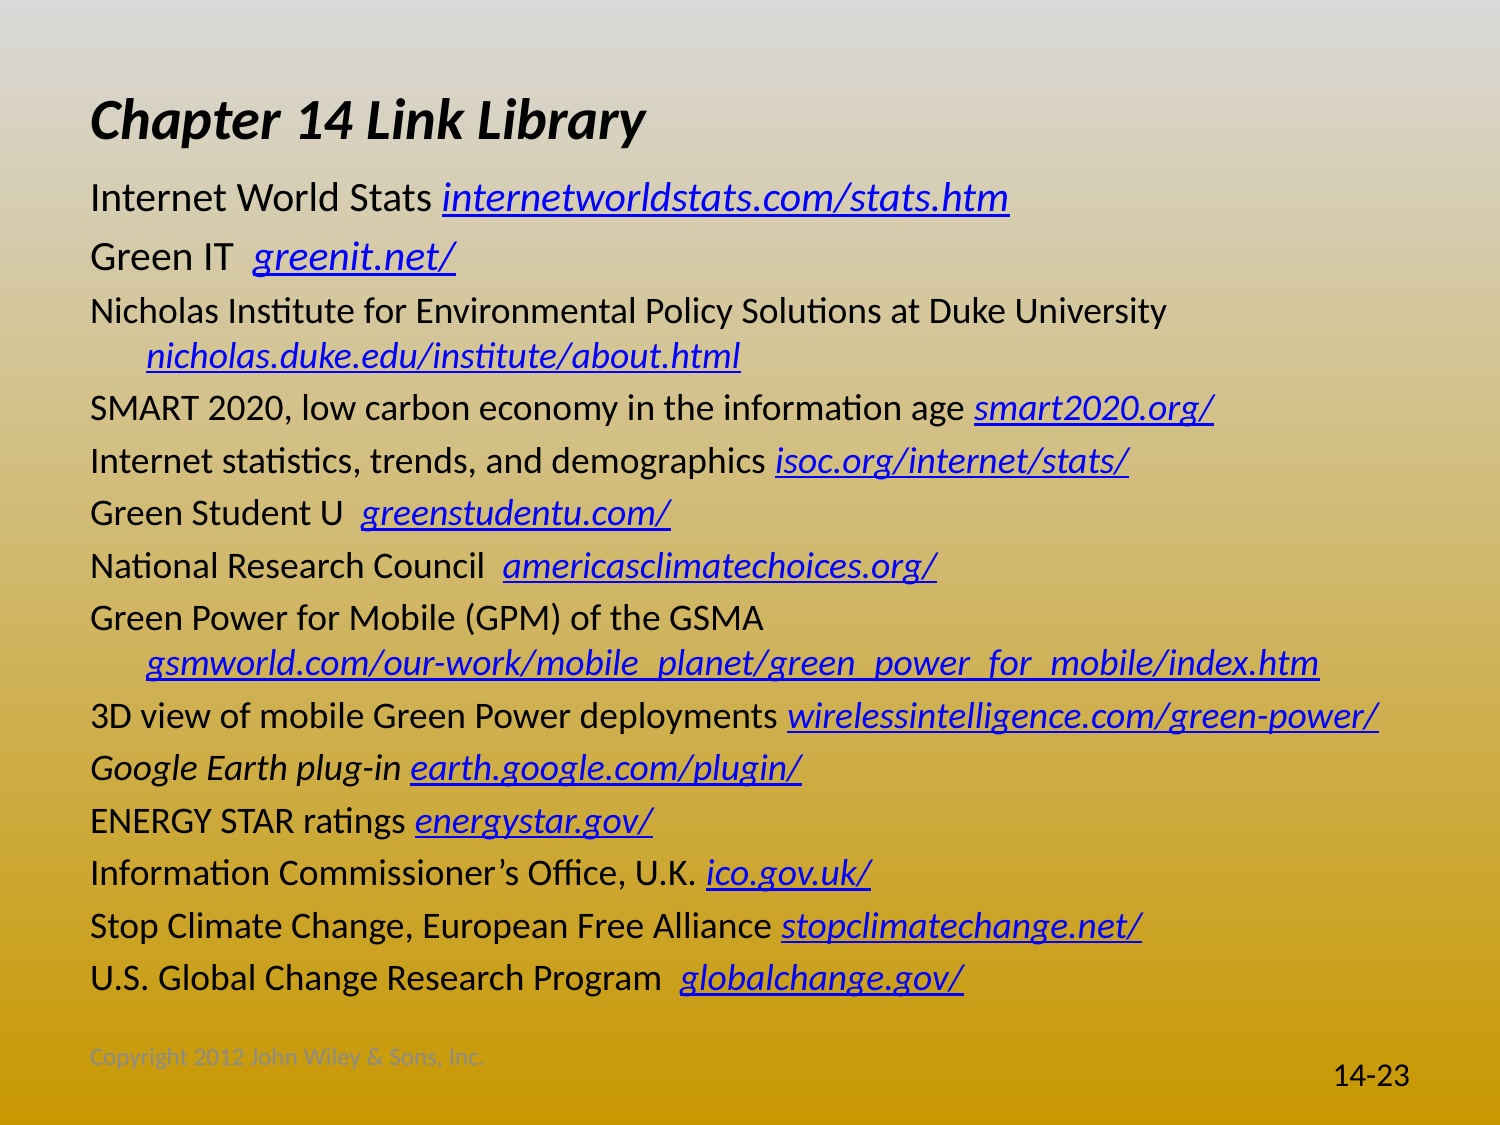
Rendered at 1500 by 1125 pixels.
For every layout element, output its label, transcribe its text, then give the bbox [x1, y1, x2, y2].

title Chapter 14 Link Library [75, 45, 1425, 162]
slide_number 14-23 [1074, 1042, 1425, 1103]
list Internet World Stats internetworldstats.com/stats.htm Green IT greenit.net/ Nicholas Institute for Environmental Policy Solutions at Duke University nicholas.duke.edu/institute/about.html SMART 2020, low carbon economy in the information age smart2020.org/ Internet statistics, trends, and demographics isoc.org/internet/stats/ Green Student U greenstudentu.com/ National Research Council americasclimatechoices.org/ Green Power for Mobile (GPM) of the GSMA gsmworld.com/our-work/mobile_planet/green_power_for_mobile/index.htm 3D view of mobile Green Power deployments wirelessintelligence.com/green-power/ Google Earth plug-in earth.google.com/plugin/ ENERGY STAR ratings energystar.gov/ Information Commissioner’s Office, U.K. ico.gov.uk/ Stop Climate Change, European Free Alliance stopclimatechange.net/ U.S. Global Change Research Program globalchange.gov/ [75, 162, 1450, 1025]
footer Copyright 2012 John Wiley & Sons, Inc. [75, 1025, 550, 1085]
